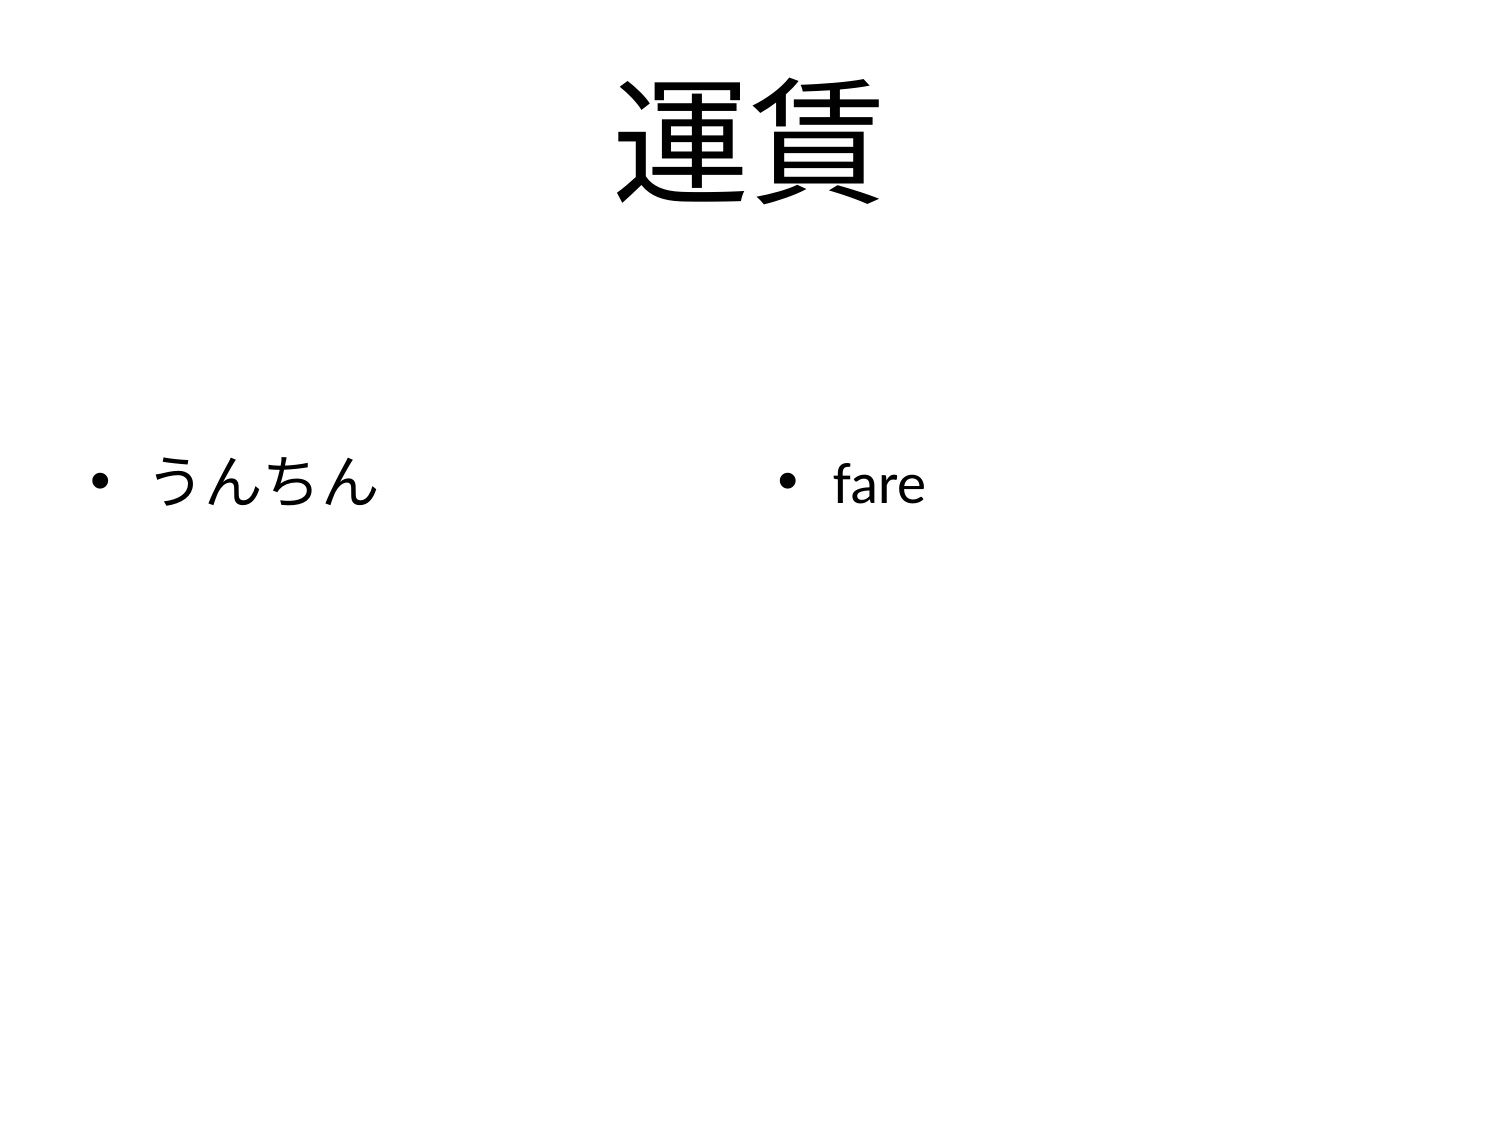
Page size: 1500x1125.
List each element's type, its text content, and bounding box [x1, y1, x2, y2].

list うんちん [74, 437, 738, 1006]
list fare [762, 437, 1426, 1006]
title 運賃 [74, 44, 1426, 233]
